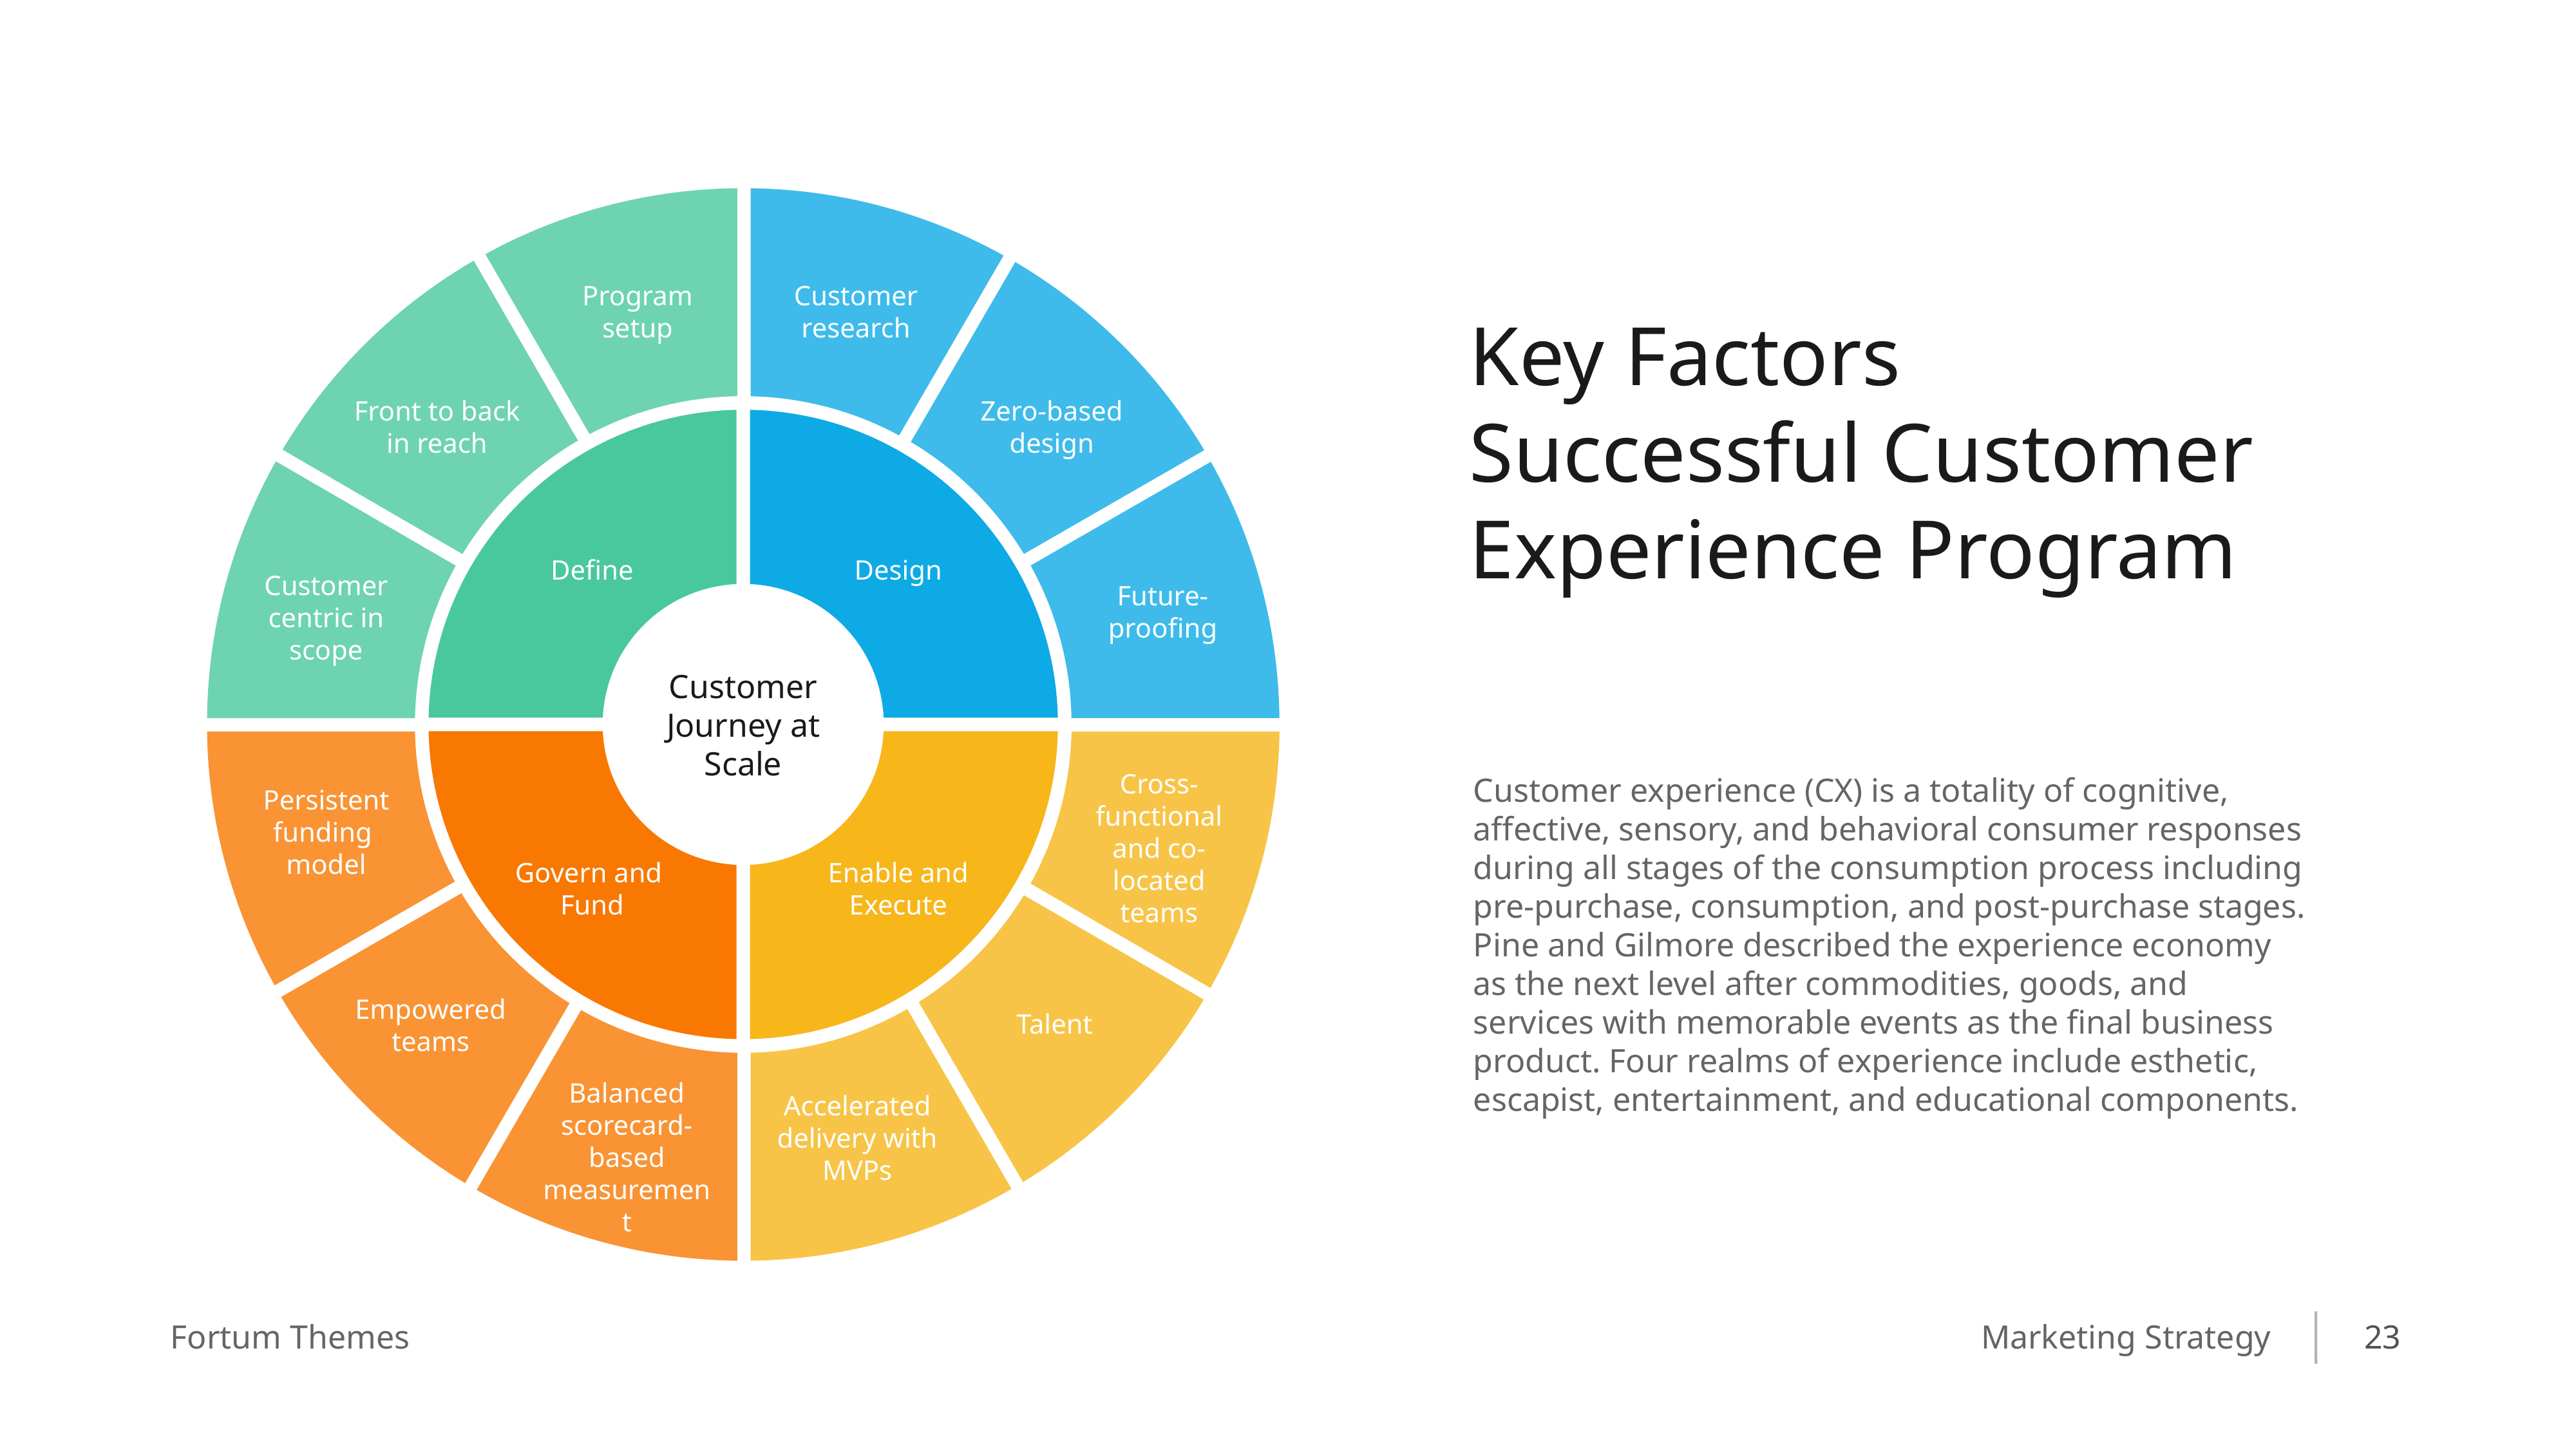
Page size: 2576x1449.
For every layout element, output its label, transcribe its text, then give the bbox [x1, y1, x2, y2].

text_box Enable and Execute [787, 850, 1009, 926]
text_box Cross-functional and co-located teams [1065, 761, 1253, 934]
text_box [918, 895, 1204, 1182]
text_box [546, 1010, 737, 1261]
text_box Define [481, 547, 703, 591]
text_box Persistent funding model [232, 777, 420, 886]
text_box [207, 731, 455, 986]
text_box [485, 188, 737, 435]
text_box [788, 556, 1058, 718]
text_box Talent [961, 1001, 1148, 1045]
text_box [281, 893, 570, 1184]
text_box Front to back in reach [343, 388, 531, 464]
text_box Future-proofing [1069, 573, 1256, 649]
text_box [750, 1009, 1012, 1261]
text_box [1030, 462, 1280, 719]
text_box [750, 410, 1004, 591]
text_box [428, 731, 680, 899]
text_box [1069, 731, 1280, 893]
text_box [806, 731, 1058, 893]
text_box [1030, 789, 1065, 904]
text_box Accelerated delivery with MVPs [763, 1083, 951, 1191]
text_box [477, 1092, 533, 1218]
text_box [750, 858, 985, 1039]
text_box Customer research [762, 273, 950, 349]
text_box Balanced scorecard-based measurement [533, 1070, 721, 1242]
text_box Customer experience (CX) is a totality of cognitive, affective, sensory, and behavioral consumer responses during all stages of the consumption process including pre-purchase, consumption, and post-purchase stages. Pine and Gilmore described the experience economy as the next level after commodities, goods, and services with memorable events as the final business product. Four realms of experience include esthetic, escapist, entertainment, and educational components. [1468, 764, 2312, 1123]
text_box Key Factors Successful Customer Experience Program [1464, 299, 2285, 600]
text_box Empowered teams [337, 987, 524, 1063]
text_box [428, 550, 699, 718]
text_box [282, 260, 578, 554]
text_box [482, 410, 737, 590]
text_box [501, 859, 737, 1039]
text_box [1117, 934, 1237, 989]
text_box Design [787, 547, 1009, 591]
text_box Govern and Fund [481, 850, 703, 926]
text_box [750, 188, 1004, 436]
text_box Zero-based design [958, 388, 1146, 464]
slide_number 23 [2330, 1311, 2435, 1365]
text_box Customer Journey at Scale [632, 660, 855, 788]
text_box Customer centric in scope [232, 563, 420, 670]
text_box [207, 461, 456, 719]
text_box Program setup [553, 273, 723, 349]
text_box [911, 261, 1204, 554]
